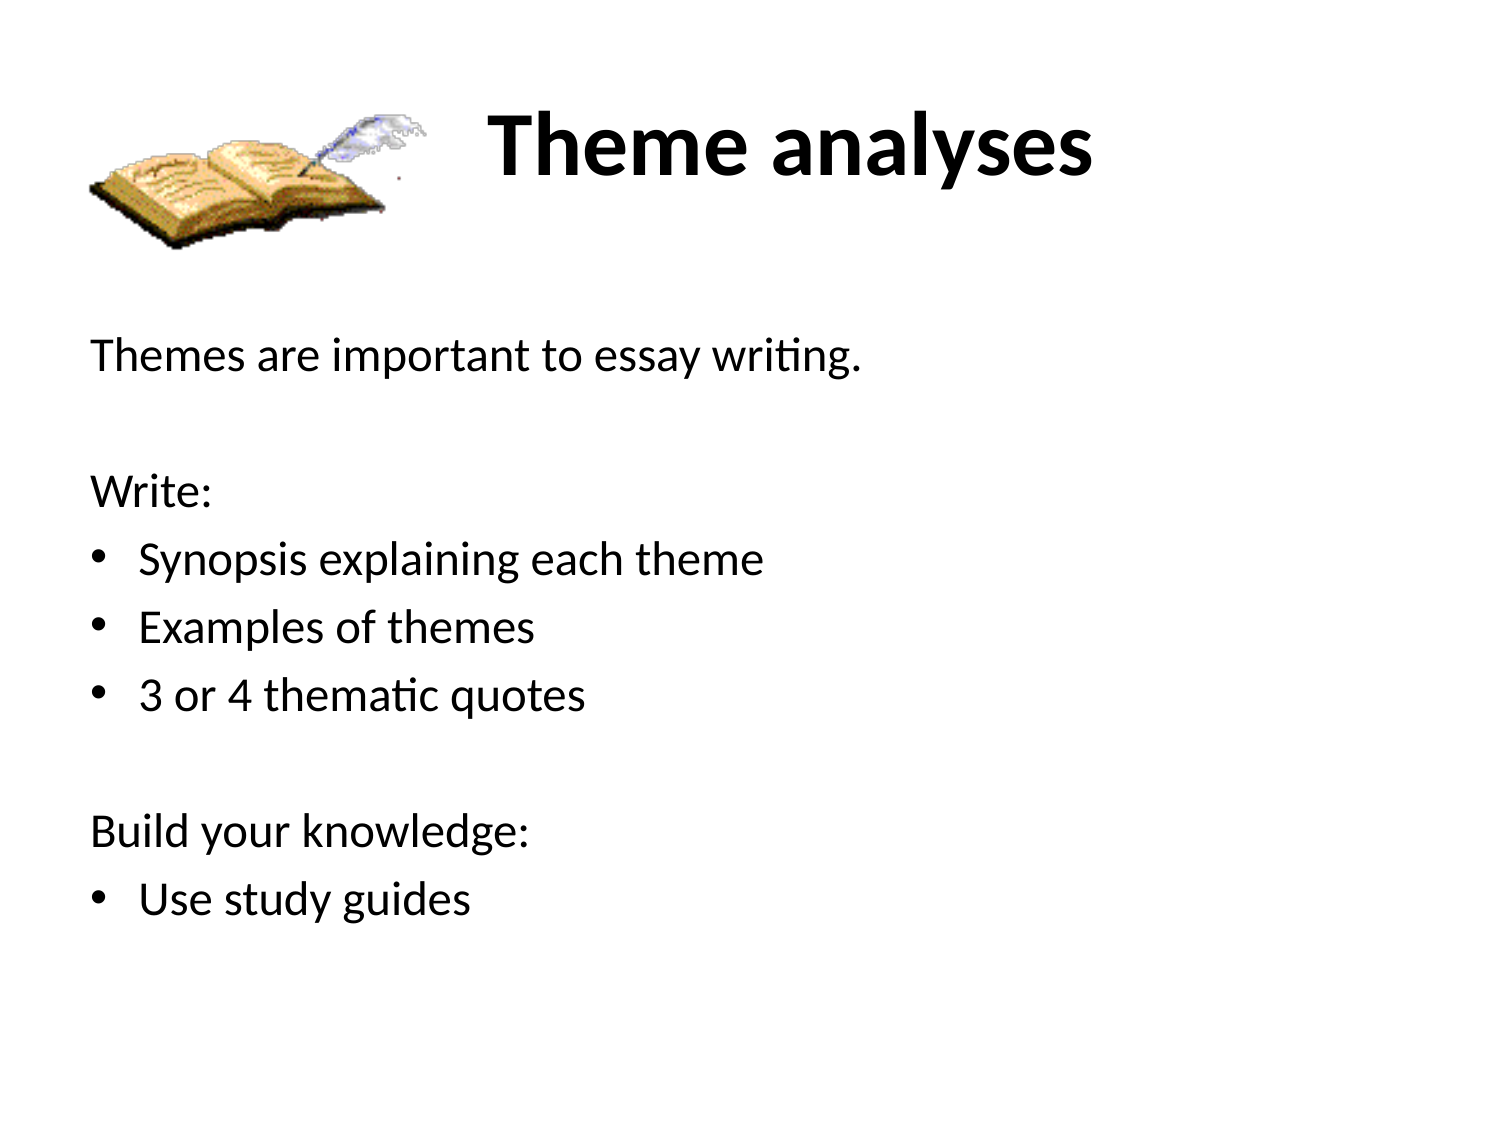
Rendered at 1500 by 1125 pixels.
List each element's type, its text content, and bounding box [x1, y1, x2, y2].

picture [74, 103, 455, 263]
title Theme analyses [75, 45, 1425, 233]
list Themes are important to essay writing. Write: Synopsis explaining each theme Examples of themes 3 or 4 thematic quotes Build your knowledge: Use study guides [75, 315, 1425, 1005]
